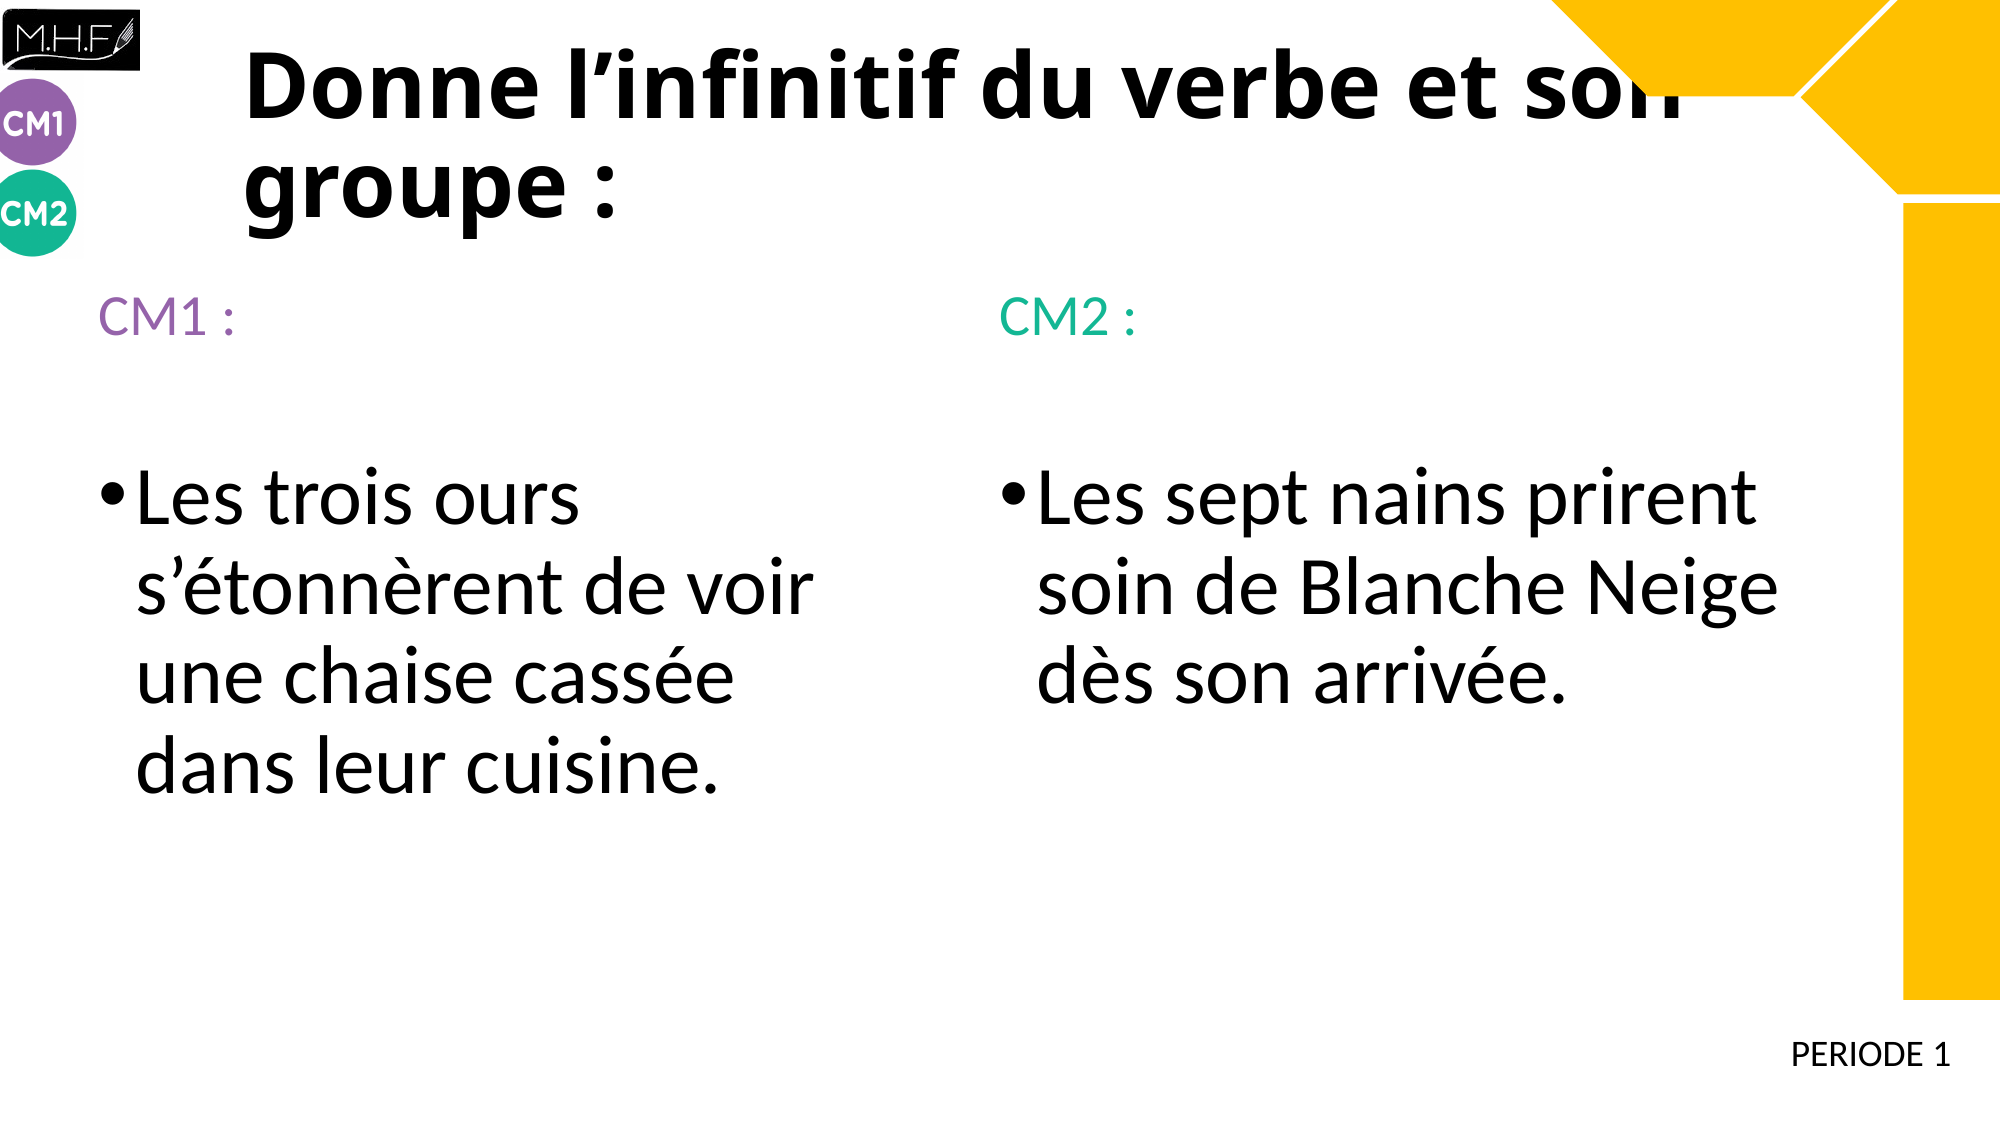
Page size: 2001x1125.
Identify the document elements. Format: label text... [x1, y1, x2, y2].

text_box [1902, 202, 2000, 1001]
picture [0, 7, 140, 259]
list CM1 : Les trois ours s’étonnèrent de voir une chaise cassée dans leur cuisine. [83, 277, 920, 992]
text_box CM2 : Les sept nains prirent soin de Blanche Neige dès son arrivée. [984, 277, 1821, 992]
text_box PERIODE 1 [1362, 1021, 1967, 1082]
title Donne l’infinitif du verbe et son groupe : [227, 29, 1773, 247]
text_box [1799, 0, 2000, 196]
text_box [1549, 0, 1892, 98]
